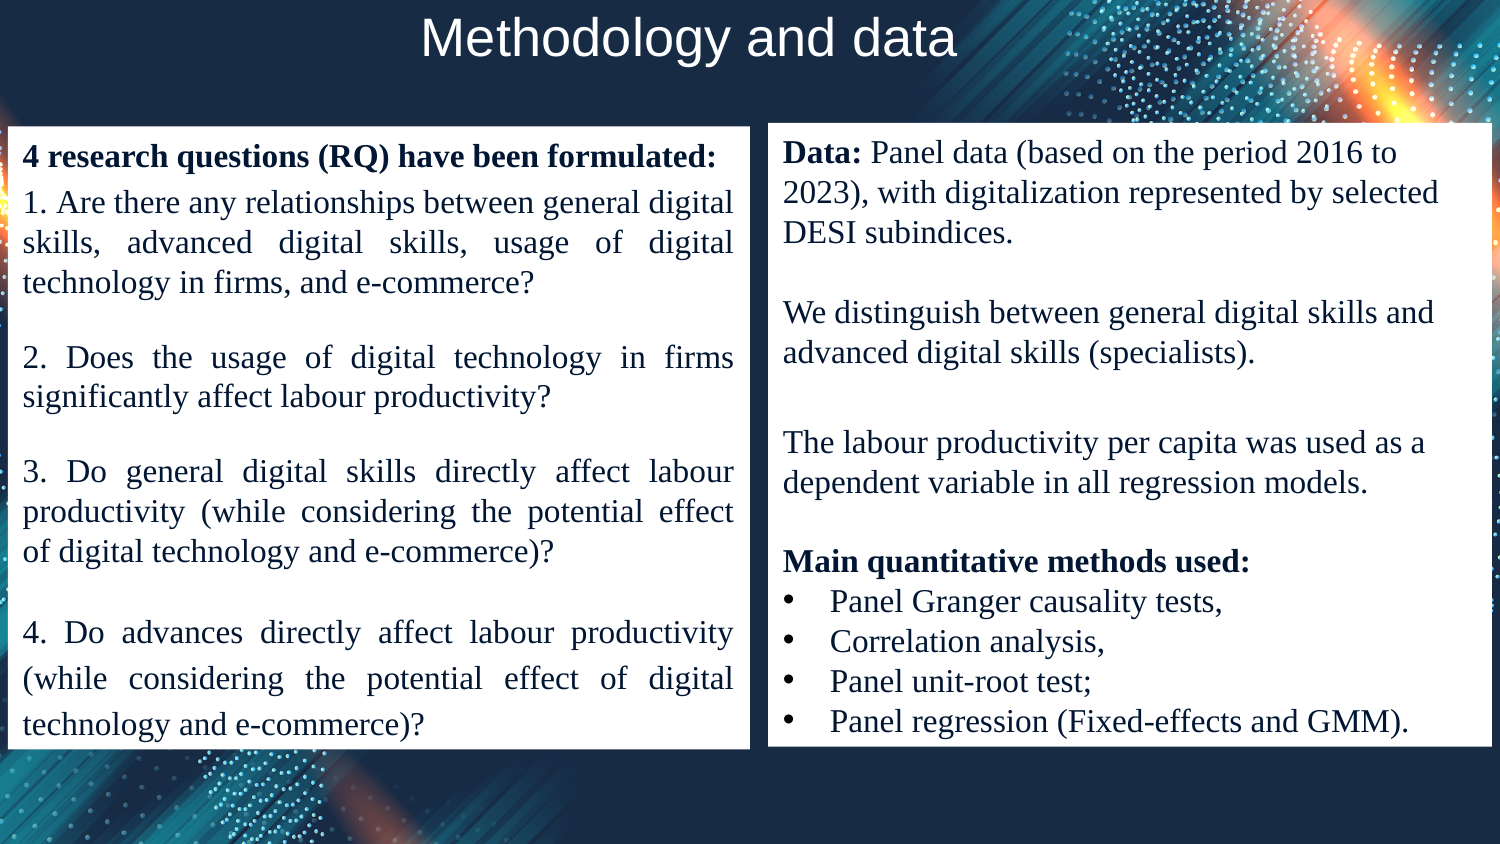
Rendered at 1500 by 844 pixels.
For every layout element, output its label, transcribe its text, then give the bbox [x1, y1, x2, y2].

text_box 4 research questions (RQ) have been formulated: 1. Are there any relationships between general digital skills, advanced digital skills, usage of digital technology in firms, and e-commerce? 2. Does the usage of digital technology in firms significantly affect labour productivity? 3. Do general digital skills directly affect labour productivity (while considering the potential effect of digital technology and e-commerce)? 4. Do advances directly affect labour productivity (while considering the potential effect of digital technology and e-commerce)? [7, 126, 750, 750]
text_box Methodology and data [264, 0, 1115, 75]
text_box Data: Panel data (based on the period 2016 to 2023), with digitalization represented by selected DESI subindices. We distinguish between general digital skills and advanced digital skills (specialists). The labour productivity per capita was used as a dependent variable in all regression models. Main quantitative methods used: Panel Granger causality tests, Correlation analysis, Panel unit-root test; Panel regression (Fixed-effects and GMM). [768, 122, 1492, 747]
